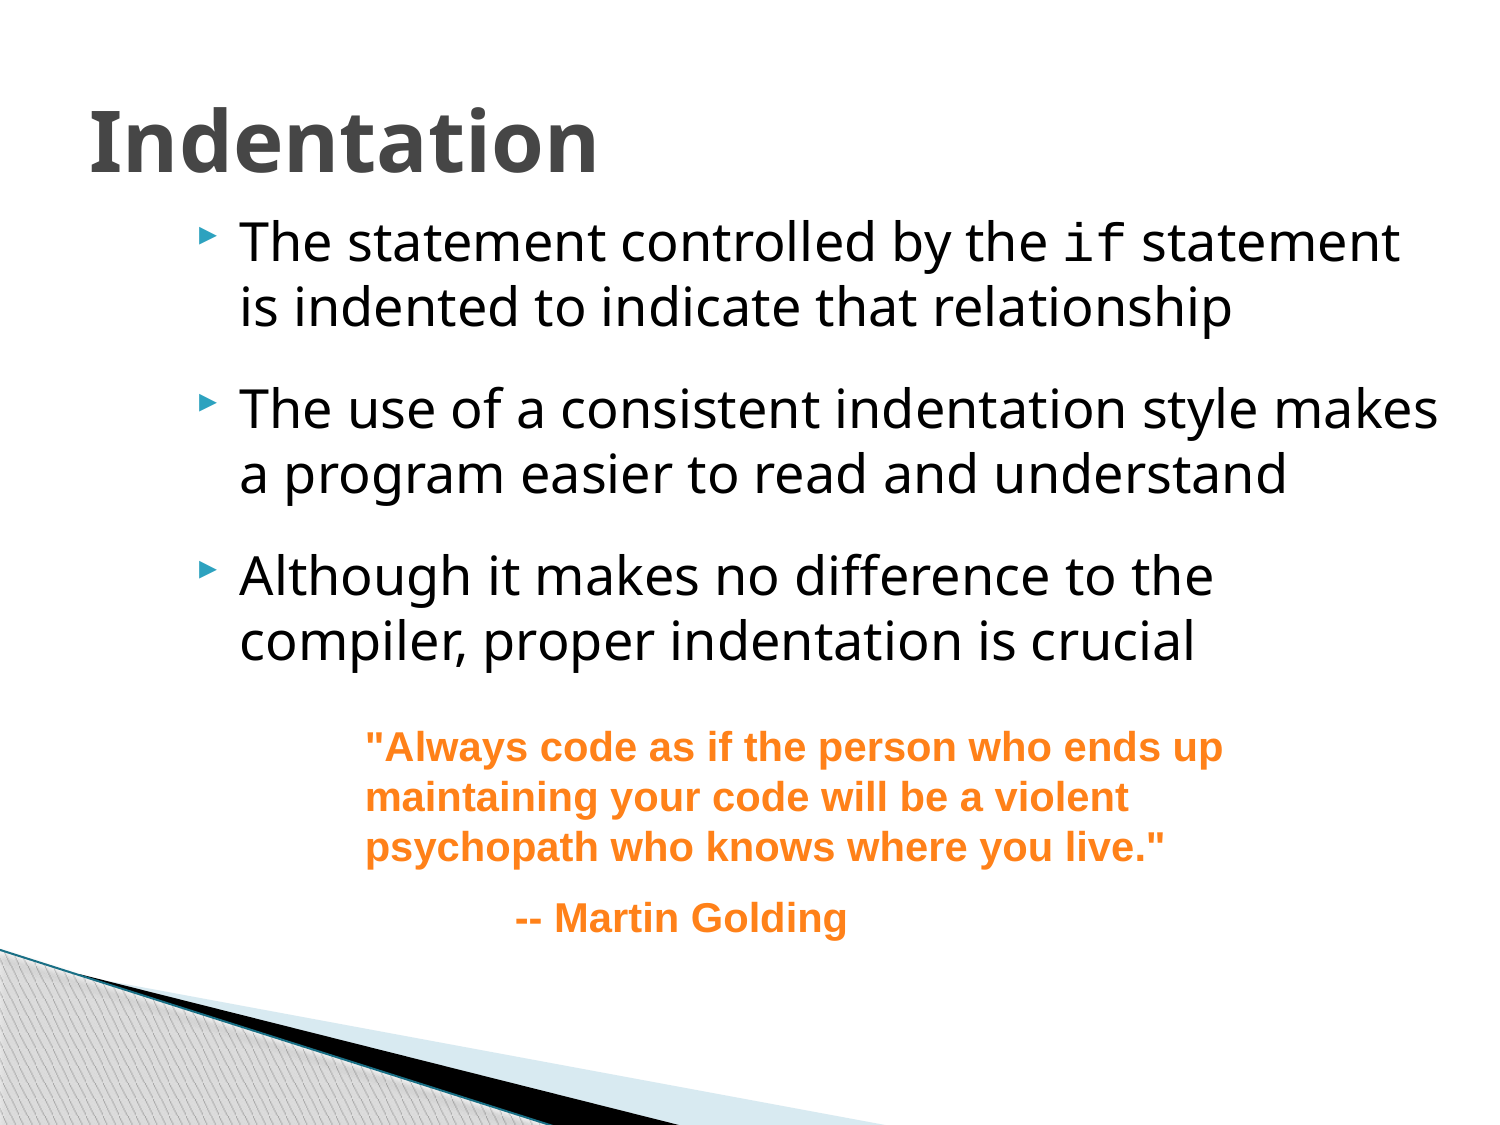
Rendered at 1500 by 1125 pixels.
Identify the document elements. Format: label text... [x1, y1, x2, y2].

text_box "Always code as if the person who ends up maintaining your code will be a violent psychopath who knows where you live." -- Martin Golding [350, 712, 1288, 949]
list The statement controlled by the if statement is indented to indicate that relationship The use of a consistent indentation style makes a program easier to read and understand Although it makes no difference to the compiler, proper indentation is crucial [162, 200, 1463, 688]
title Indentation [75, 45, 1425, 233]
